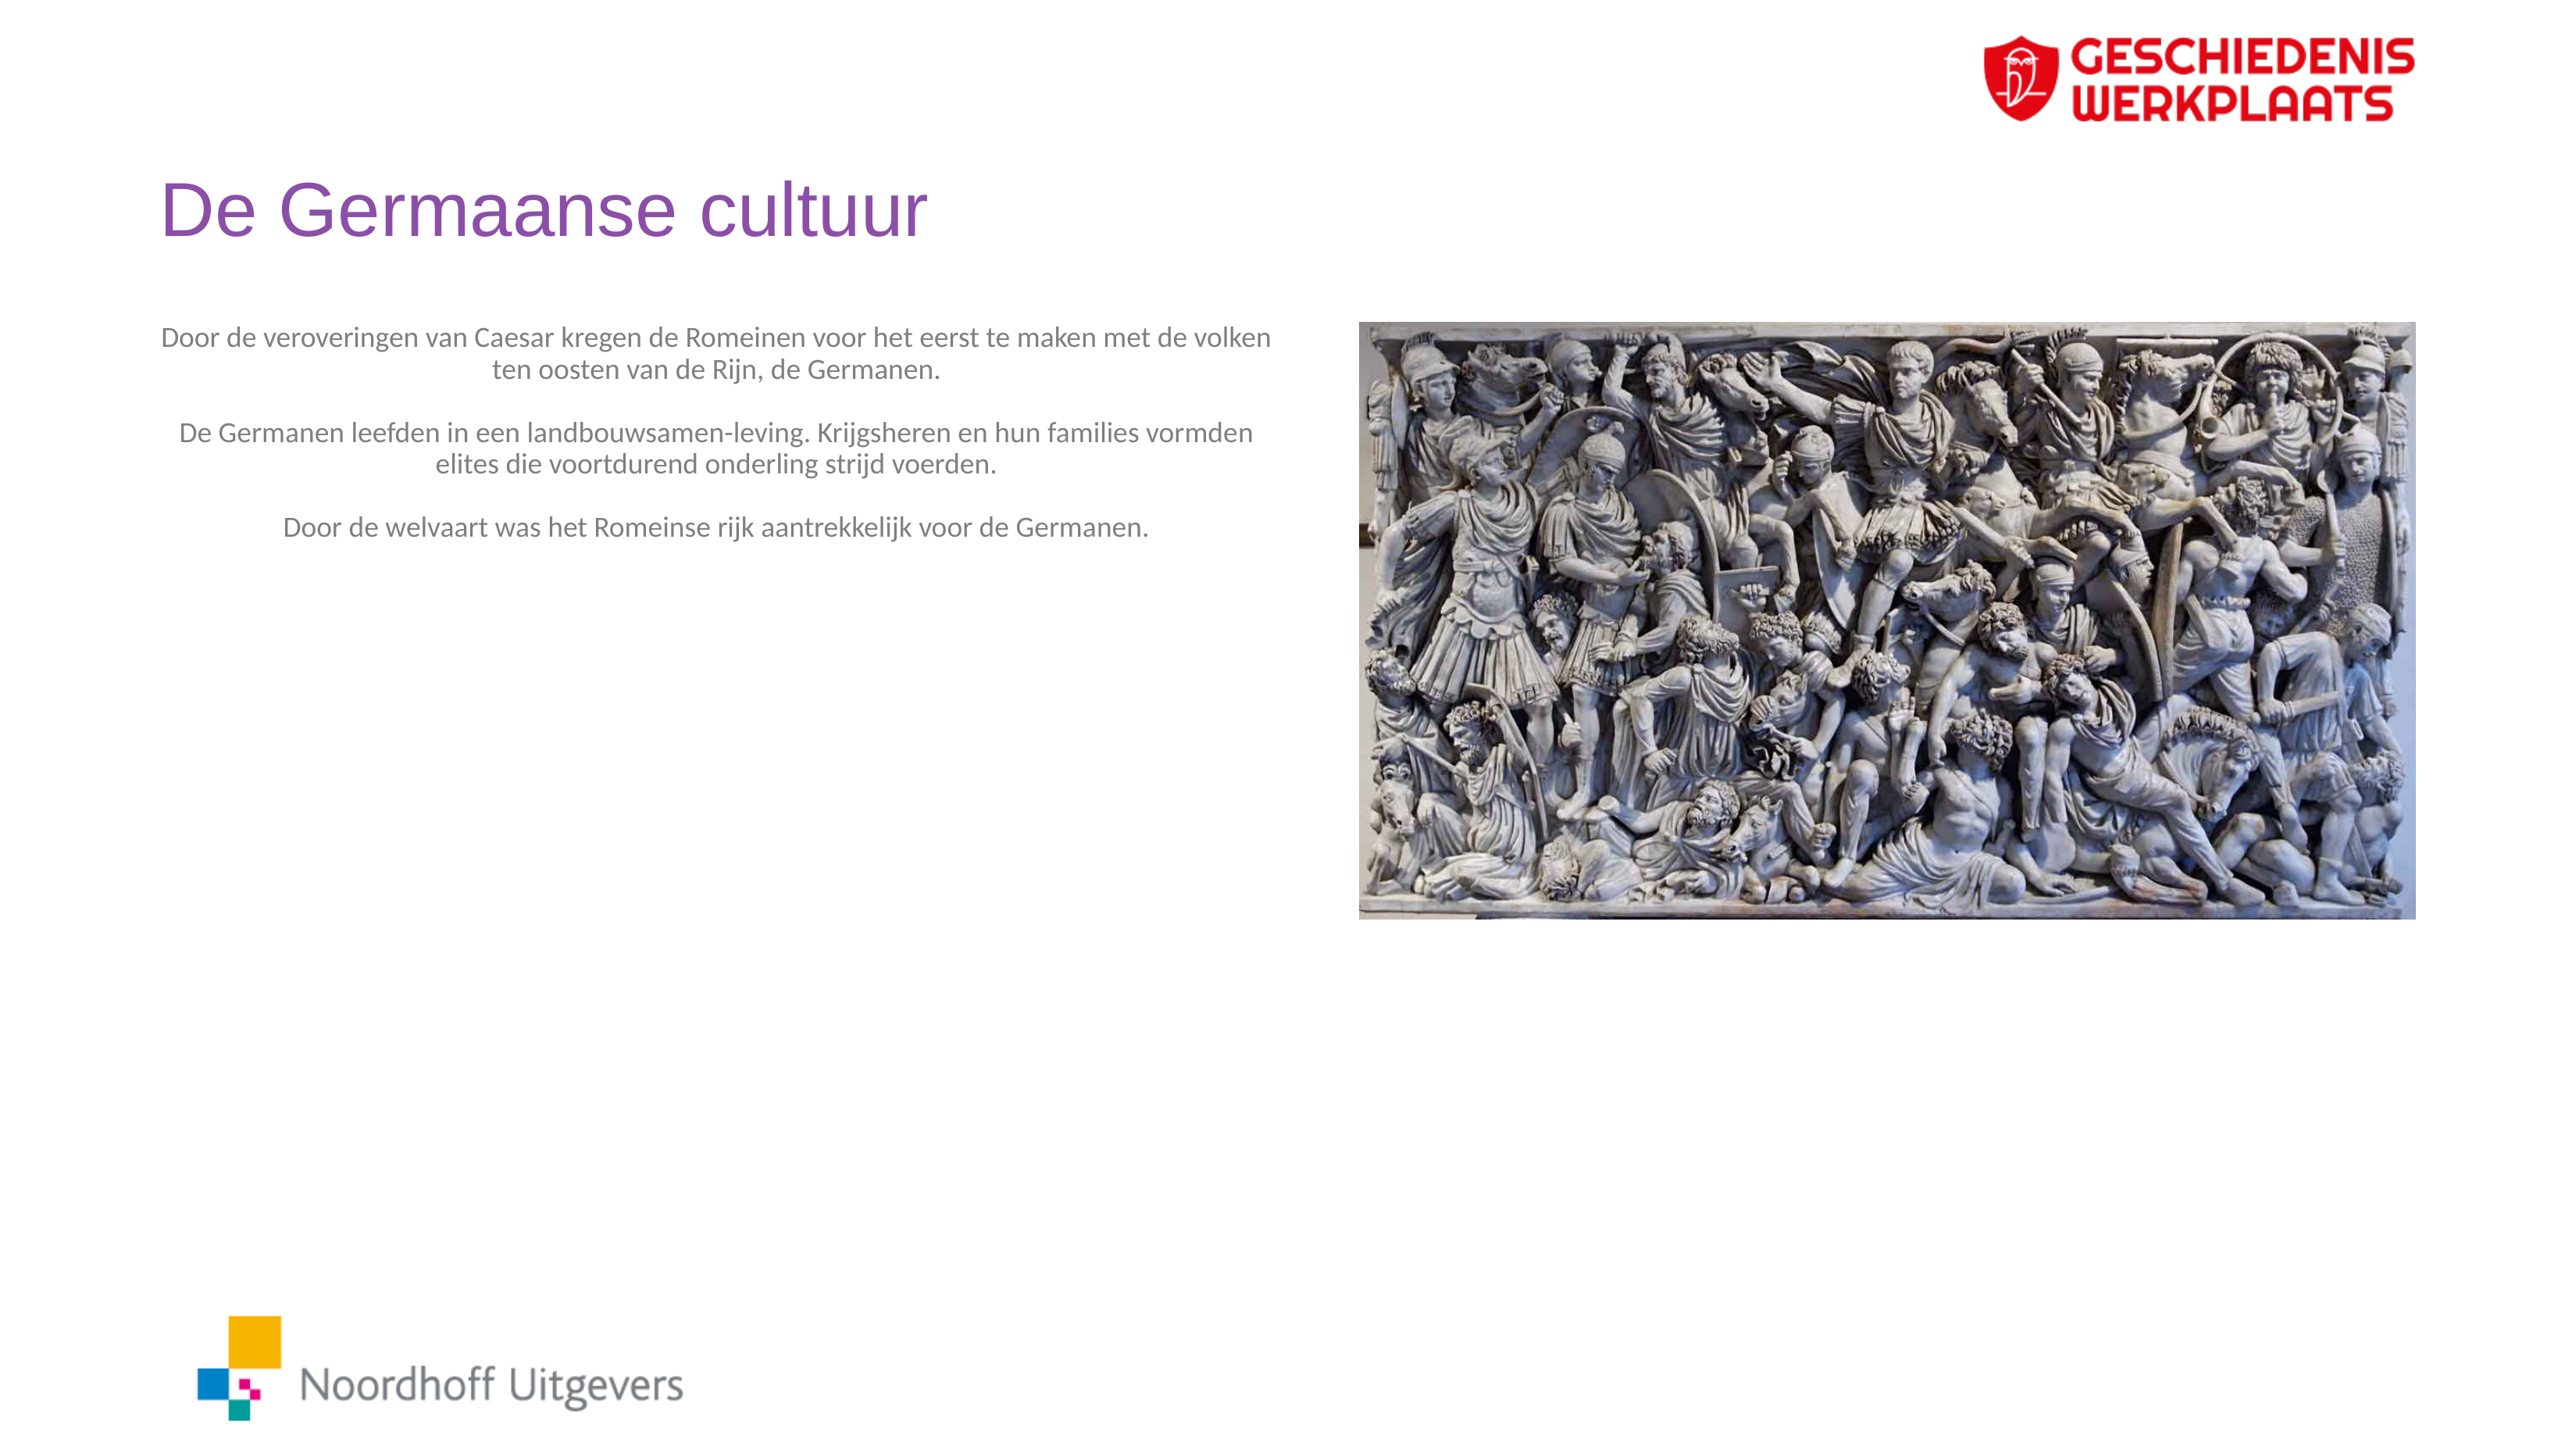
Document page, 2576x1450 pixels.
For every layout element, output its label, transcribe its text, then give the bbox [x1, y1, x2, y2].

list Door de veroveringen van Caesar kregen de Romeinen voor het eerst te maken met de volken ten oosten van de Rijn, de Germanen. De Germanen leefden in een landbouwsamen-leving. Krijgsheren en hun families vormden elites die voortdurend onderling strijd voerden. Door de welvaart was het Romeinse rijk aantrekkelijk voor de Germanen. [159, 322, 1288, 1288]
title De Germaanse cultuur [159, 159, 2416, 266]
picture [159, 1288, 802, 1449]
picture [1610, 0, 2576, 161]
picture [1359, 322, 2416, 920]
